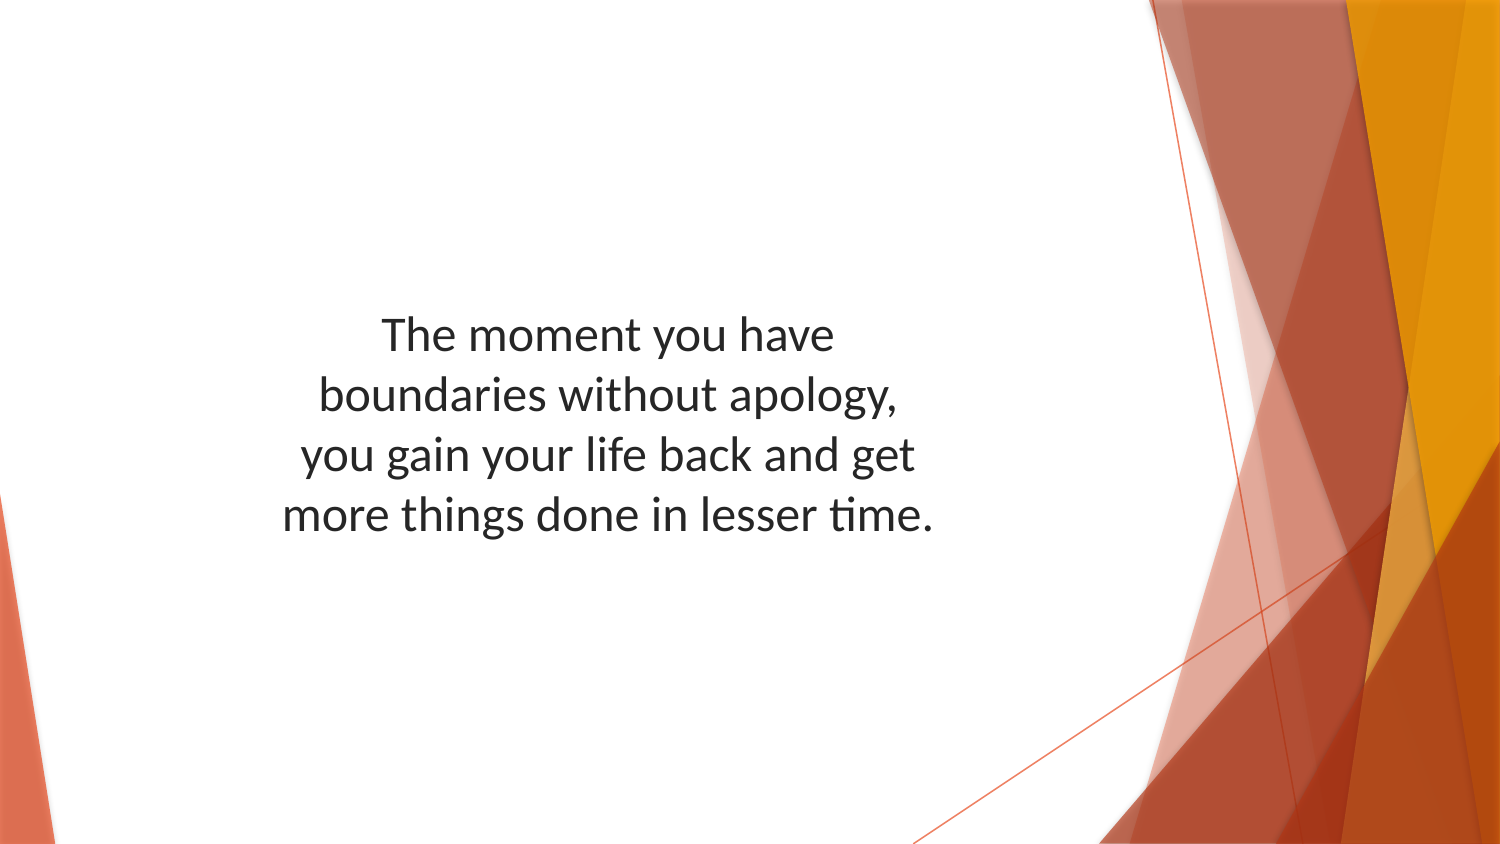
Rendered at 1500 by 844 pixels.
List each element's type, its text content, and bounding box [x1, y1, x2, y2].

list The moment you have boundaries without apology, you gain your life back and get more things done in lesser time. [265, 114, 951, 729]
